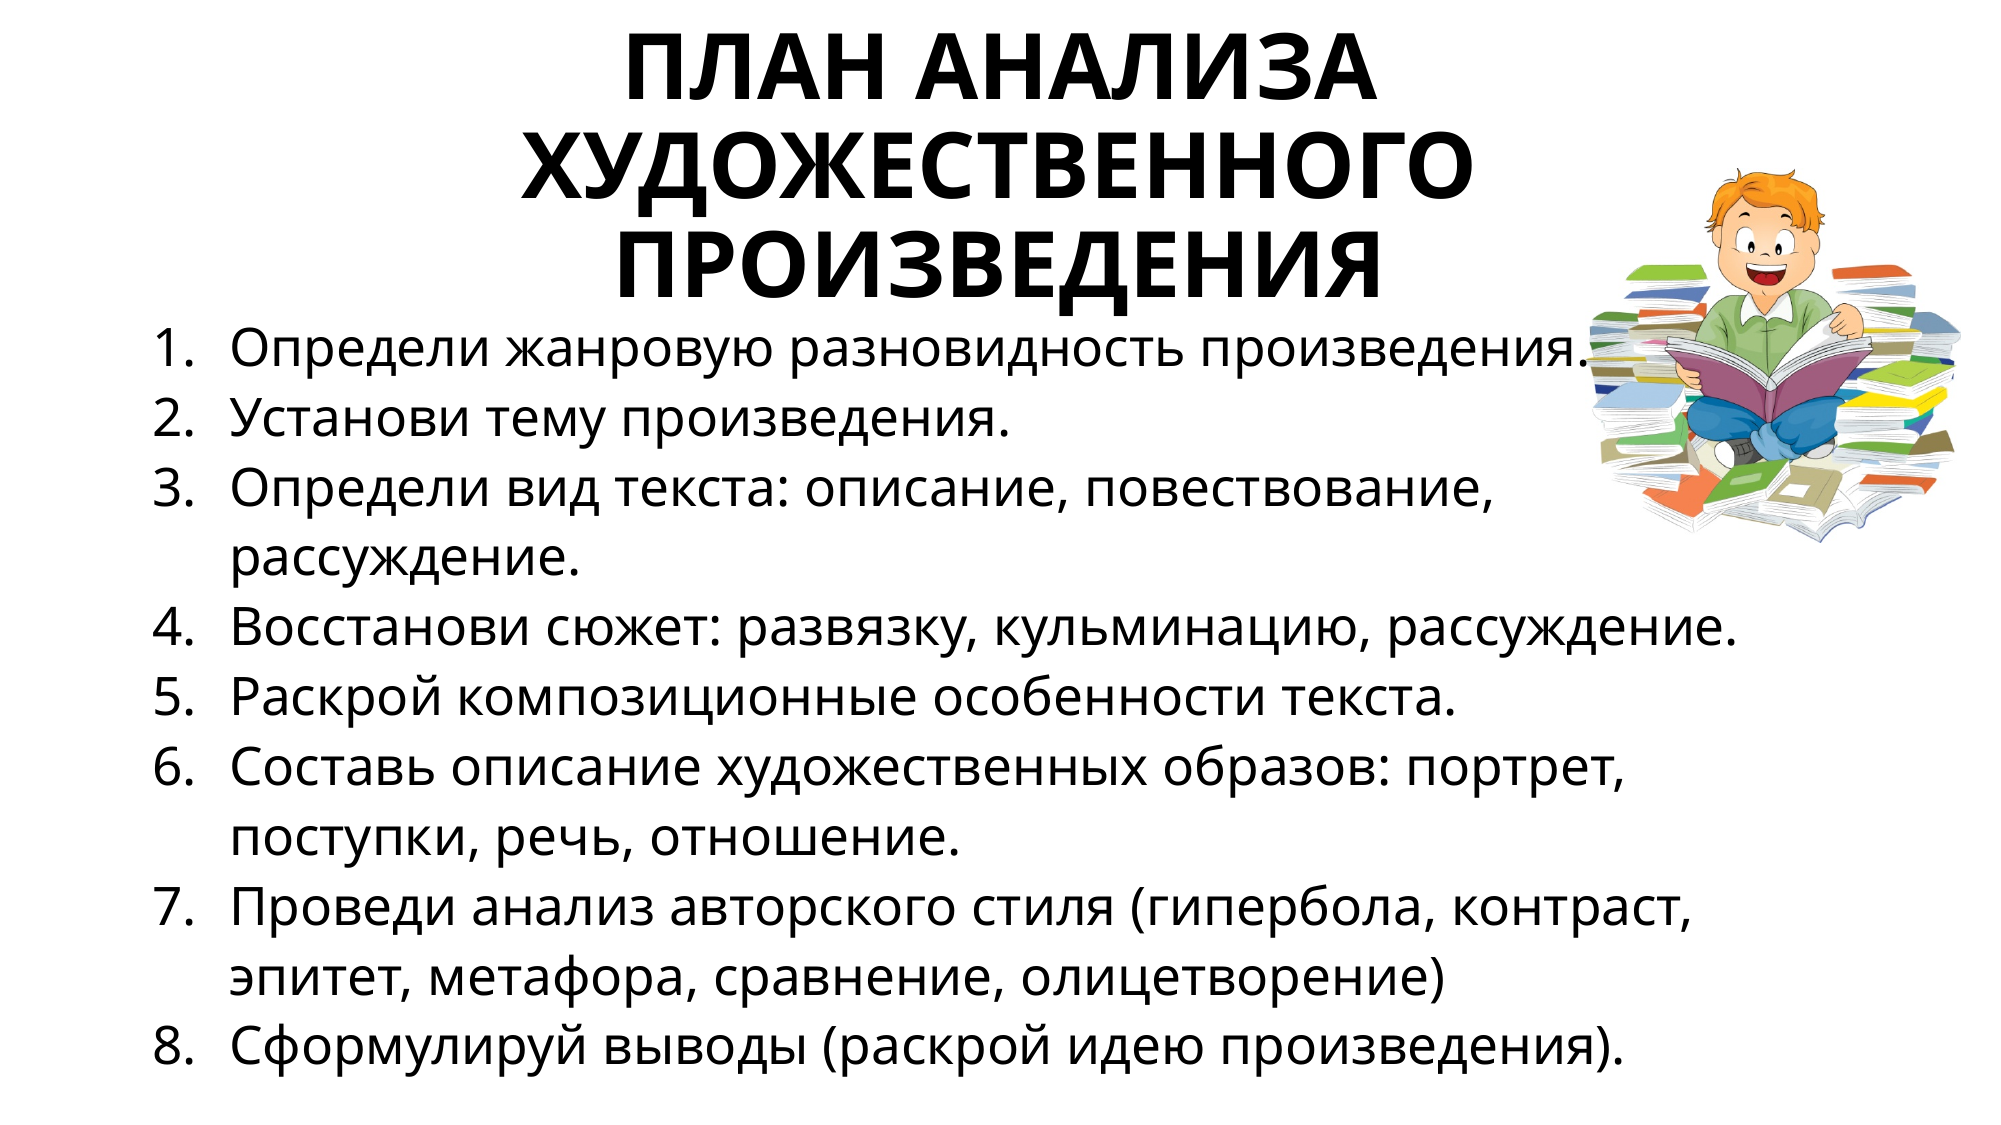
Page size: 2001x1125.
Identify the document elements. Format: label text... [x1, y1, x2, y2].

picture [1585, 168, 1961, 543]
title ПЛАН АНАЛИЗА ХУДОЖЕСТВЕННОГО ПРОИЗВЕДЕНИЯ [137, 59, 1863, 278]
list Определи жанровую разновидность произведения. Установи тему произведения. Определи вид текста: описание, повествование, рассуждение. Восстанови сюжет: развязку, кульминацию, рассуждение. Раскрой композиционные особенности текста. Составь описание художественных образов: портрет, поступки, речь, отношение. Проведи анализ авторского стиля (гипербола, контраст, эпитет, метафора, сравнение, олицетворение) Сформулируй выводы (раскрой идею произведения). [137, 299, 1863, 1085]
